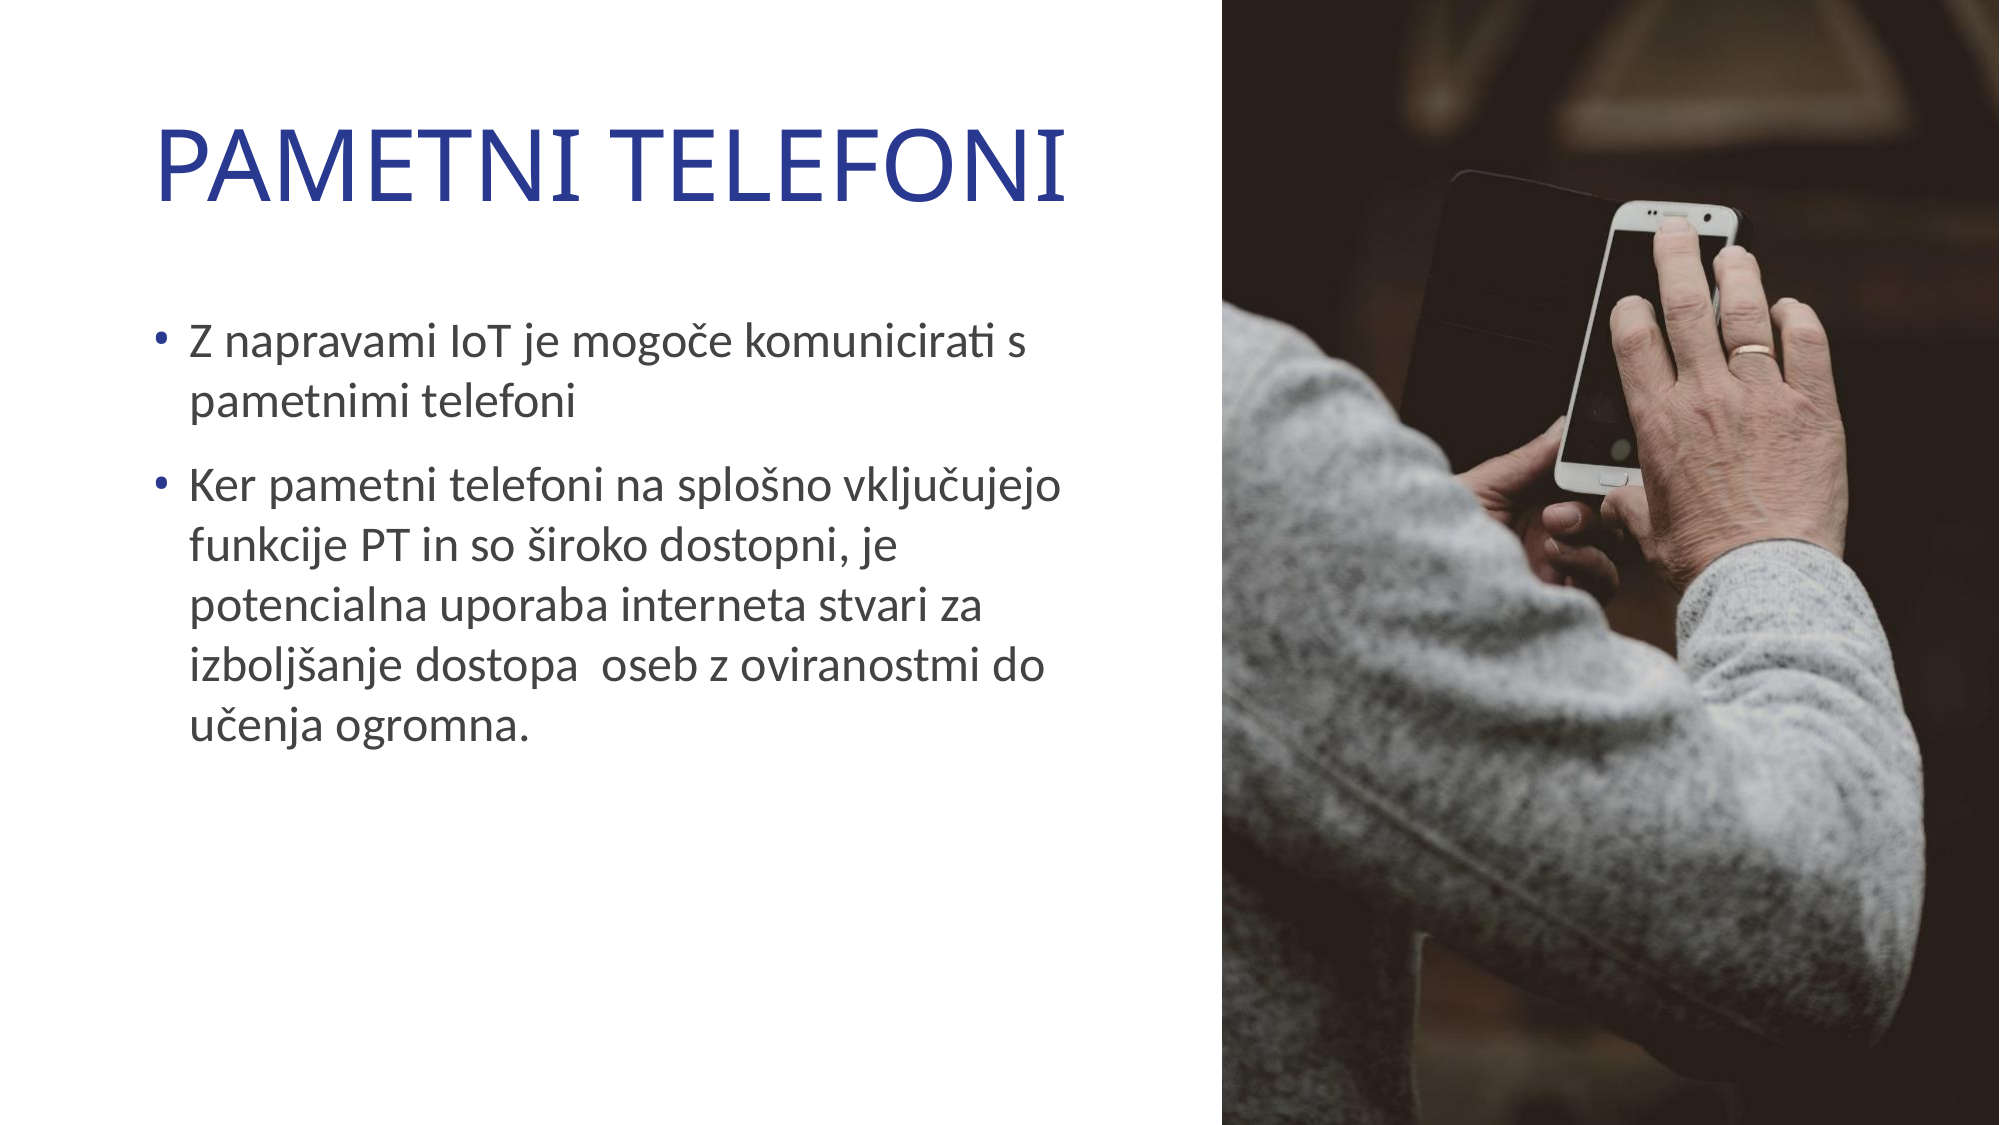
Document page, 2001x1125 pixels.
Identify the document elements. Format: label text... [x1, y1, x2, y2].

picture [1222, 0, 1999, 1125]
list Z napravami IoT je mogoče komunicirati s pametnimi telefoni Ker pametni telefoni na splošno vključujejo funkcije PT in so široko dostopni, je potencialna uporaba interneta stvari za izboljšanje dostopa oseb z oviranostmi do učenja ogromna. [137, 299, 1163, 1014]
title PAMETNI TELEFONI [137, 59, 1217, 278]
